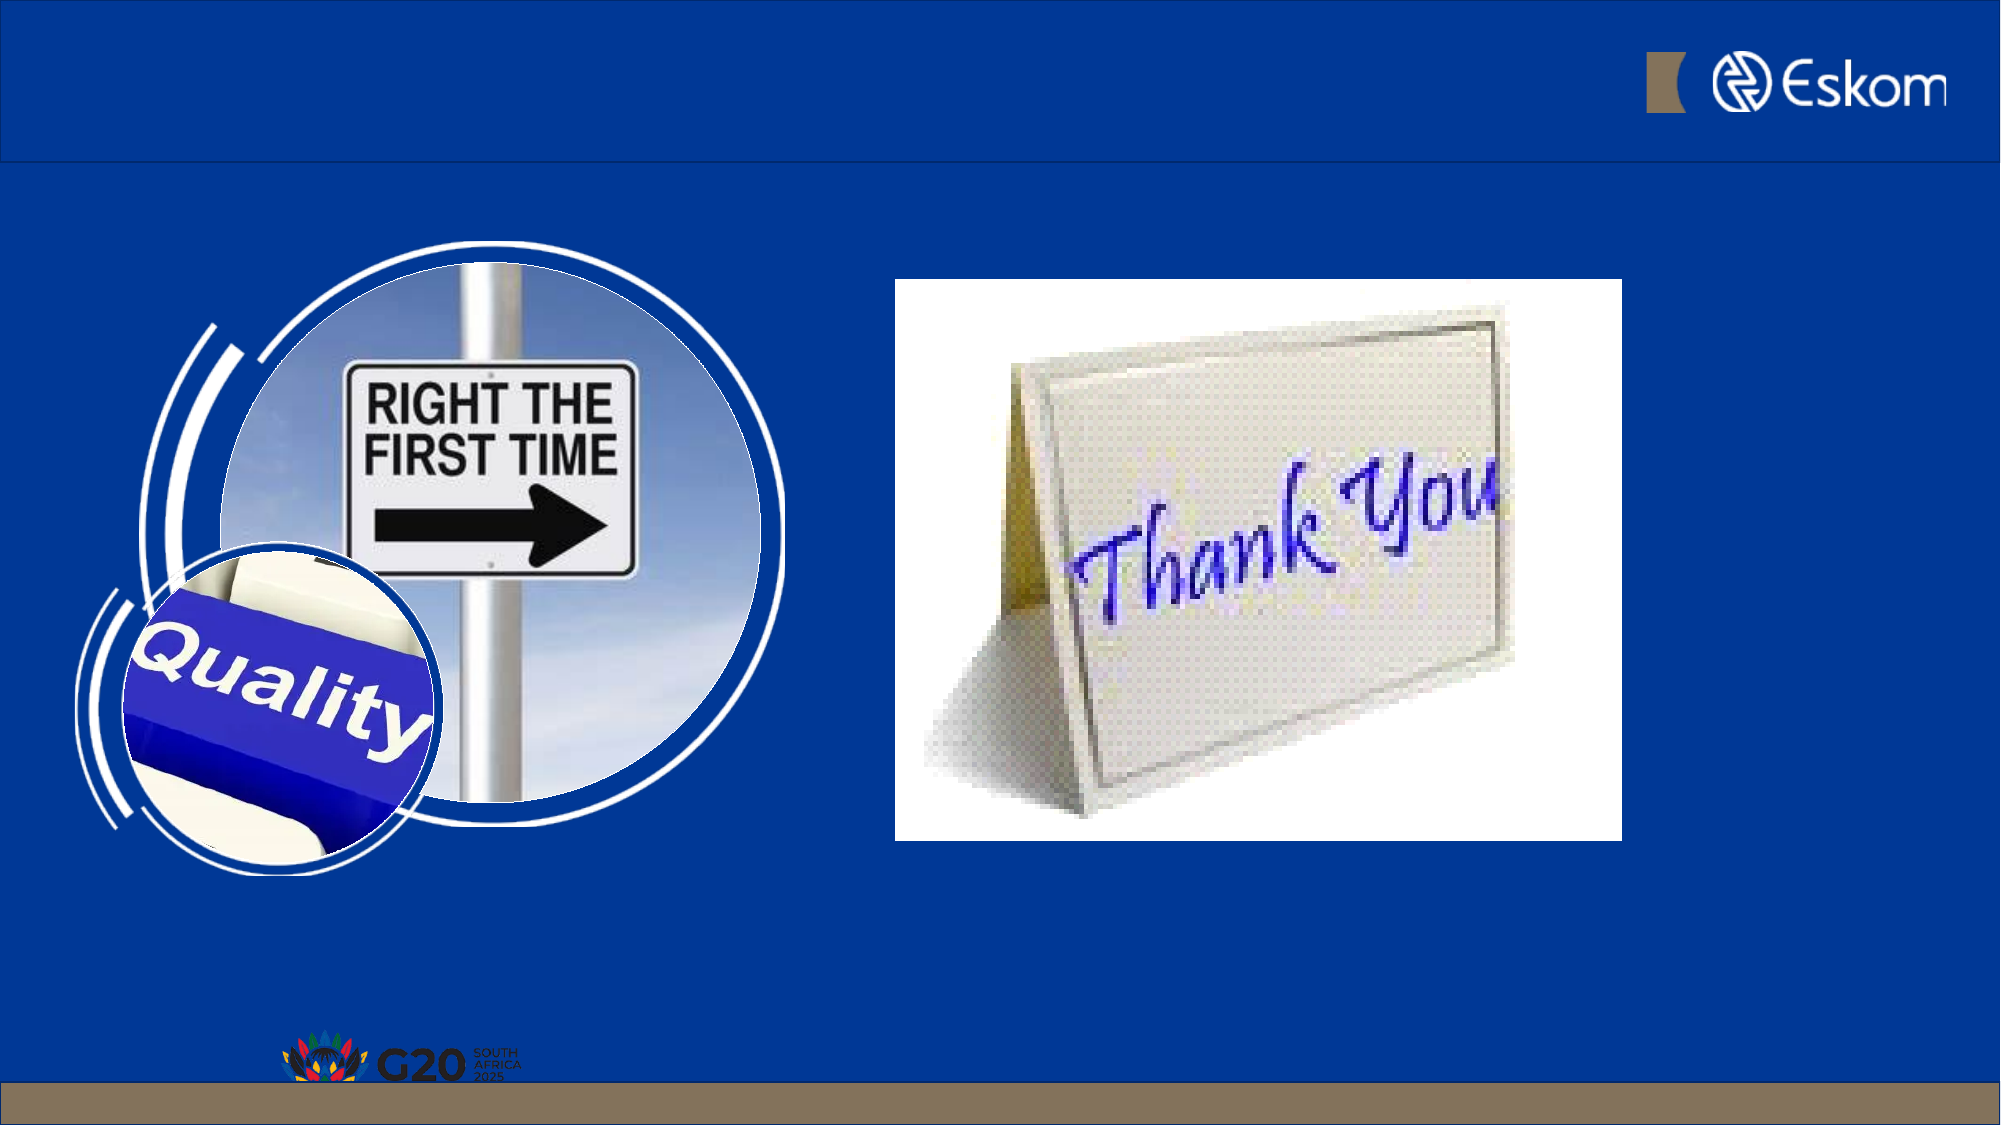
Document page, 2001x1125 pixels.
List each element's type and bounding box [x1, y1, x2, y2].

picture [122, 262, 761, 863]
picture [895, 279, 1622, 841]
picture [280, 1029, 526, 1081]
